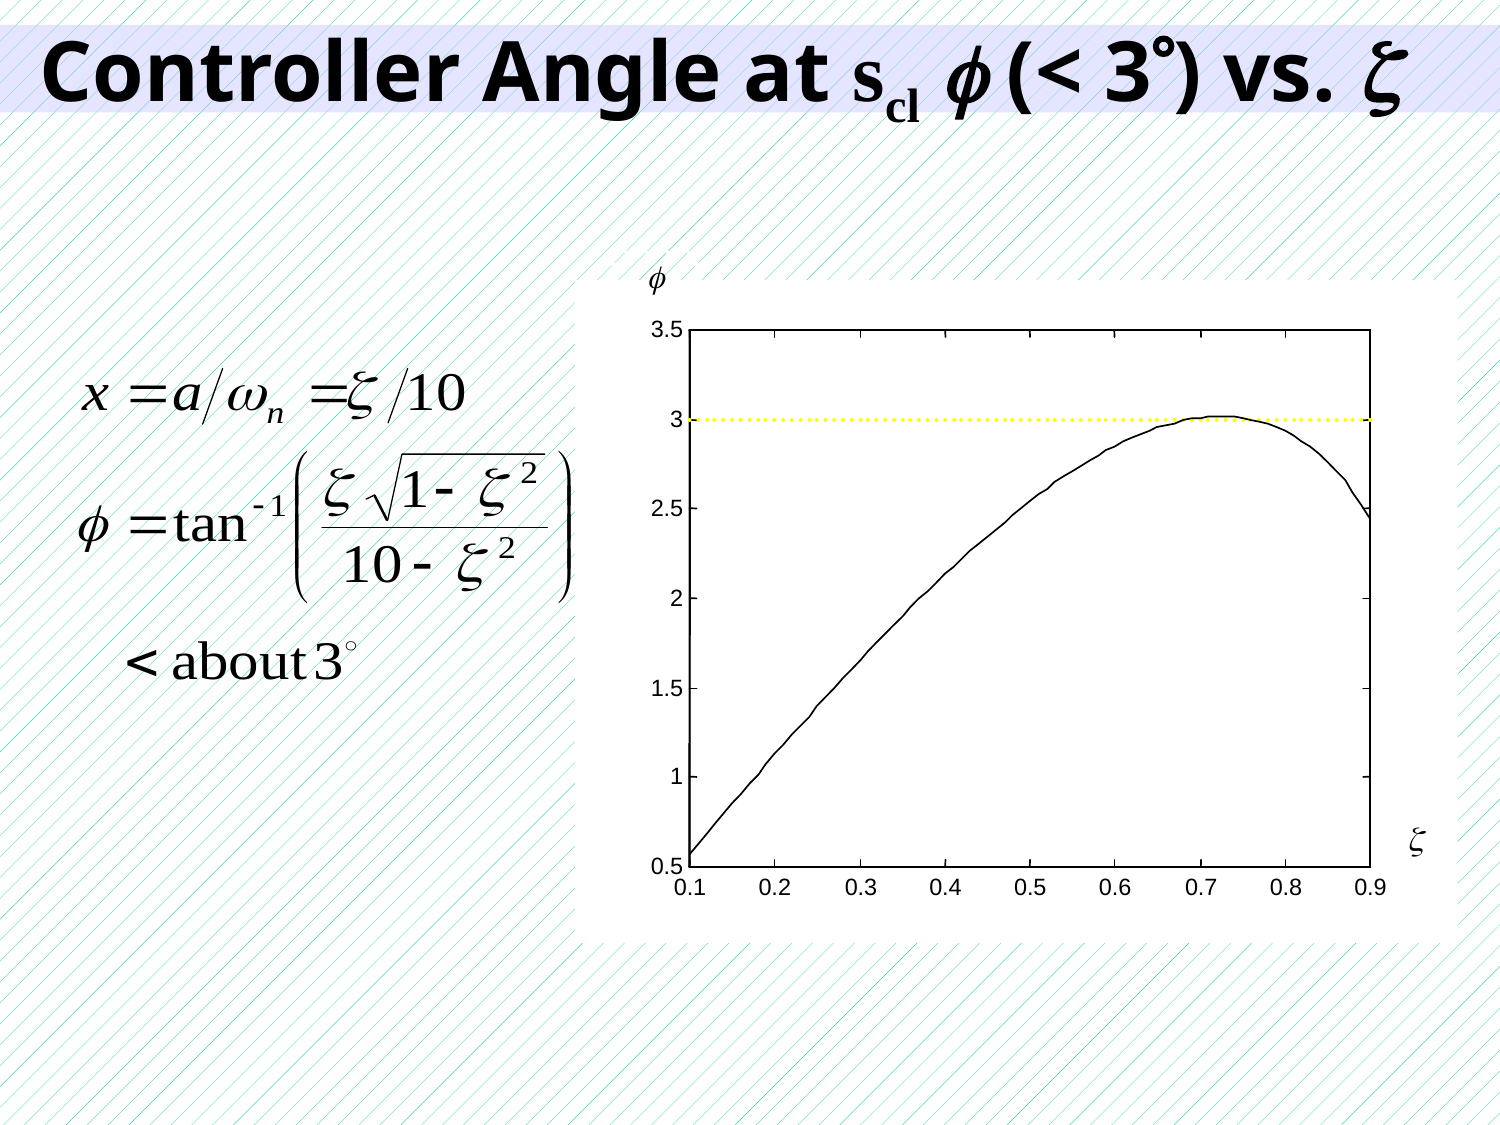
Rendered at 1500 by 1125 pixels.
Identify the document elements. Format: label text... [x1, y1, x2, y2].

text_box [574, 249, 1458, 944]
title Controller Angle at scl  (< 3) vs.  [24, 24, 1476, 126]
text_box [74, 362, 569, 698]
